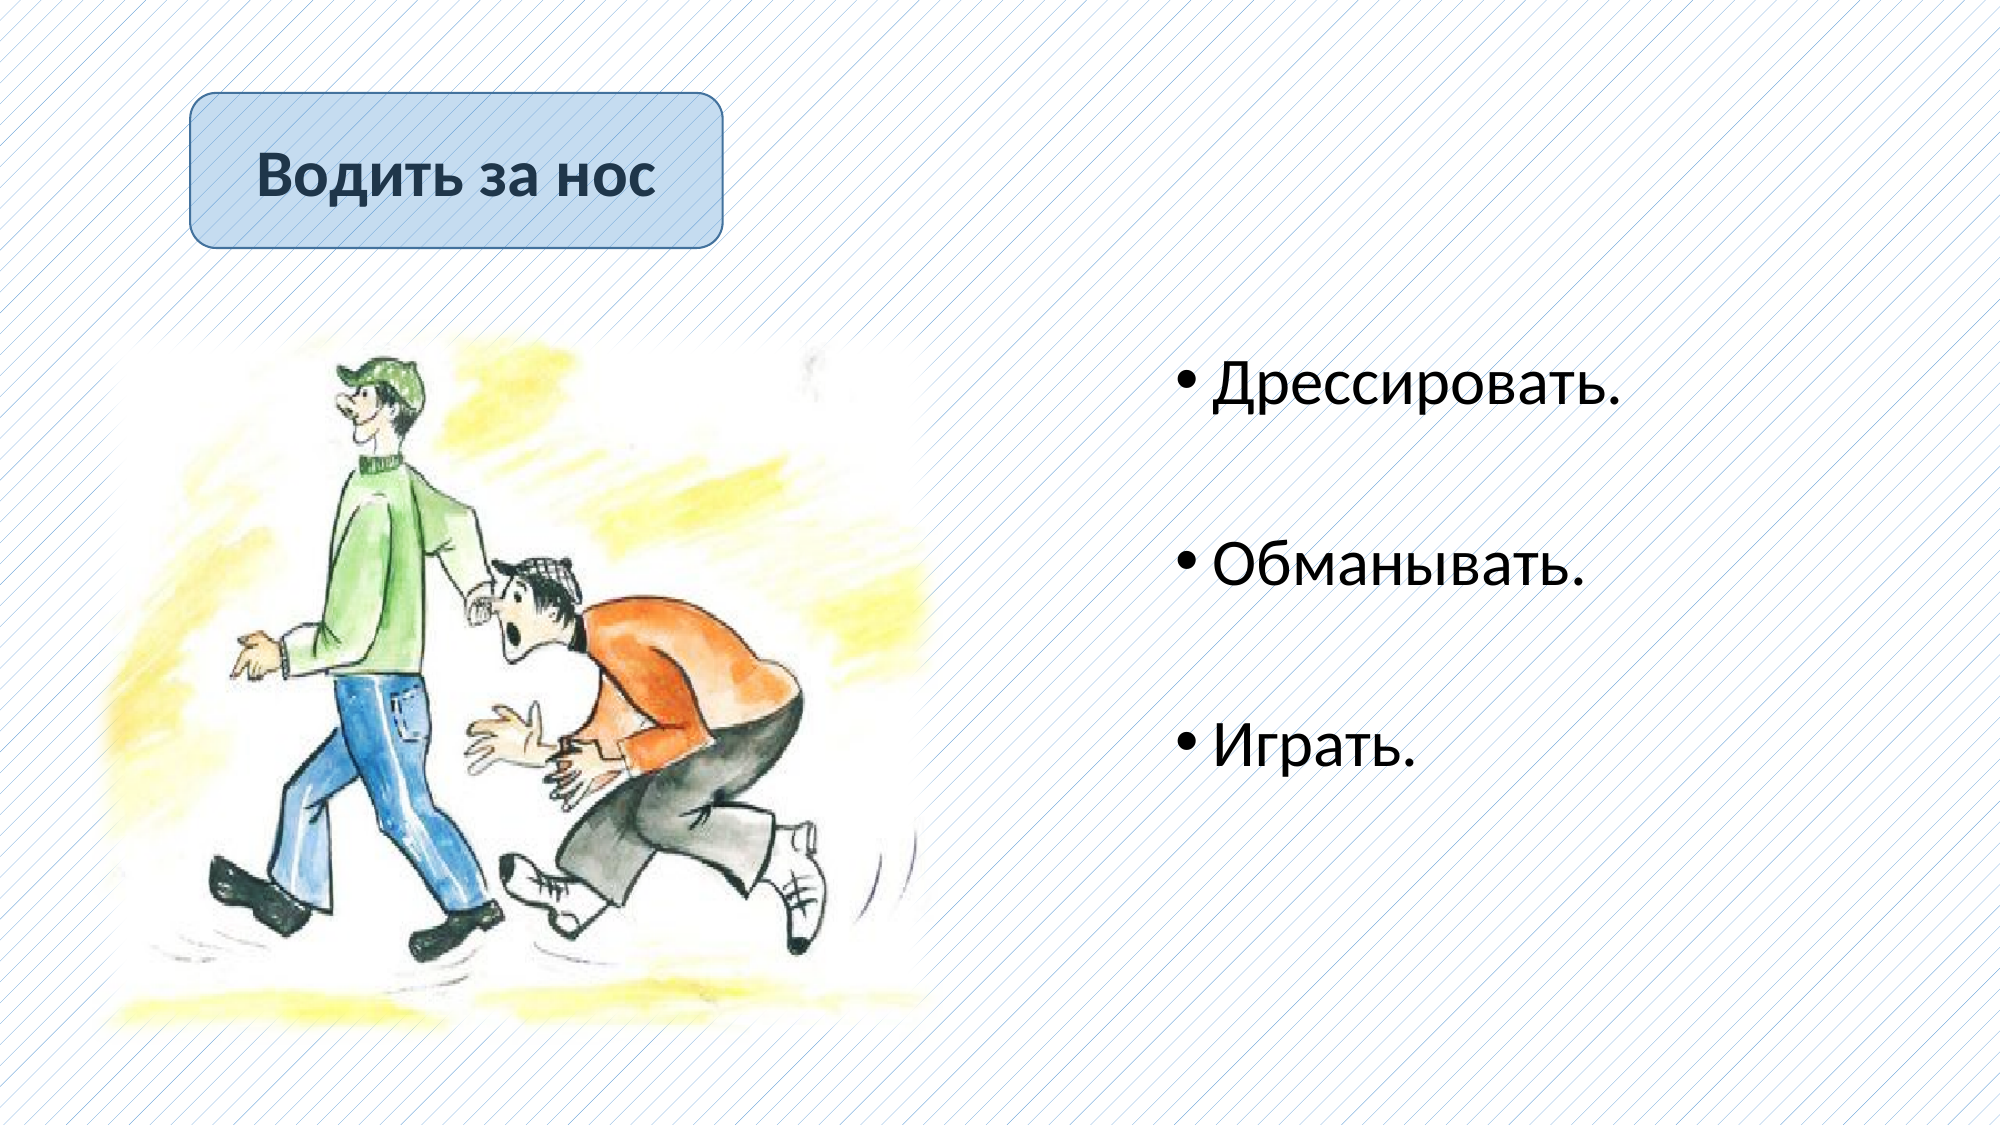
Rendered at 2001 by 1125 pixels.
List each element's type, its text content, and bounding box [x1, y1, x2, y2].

list Дрессировать. Обманывать. Играть. [1160, 250, 1895, 965]
picture [92, 319, 943, 1046]
text_box [189, 91, 724, 250]
